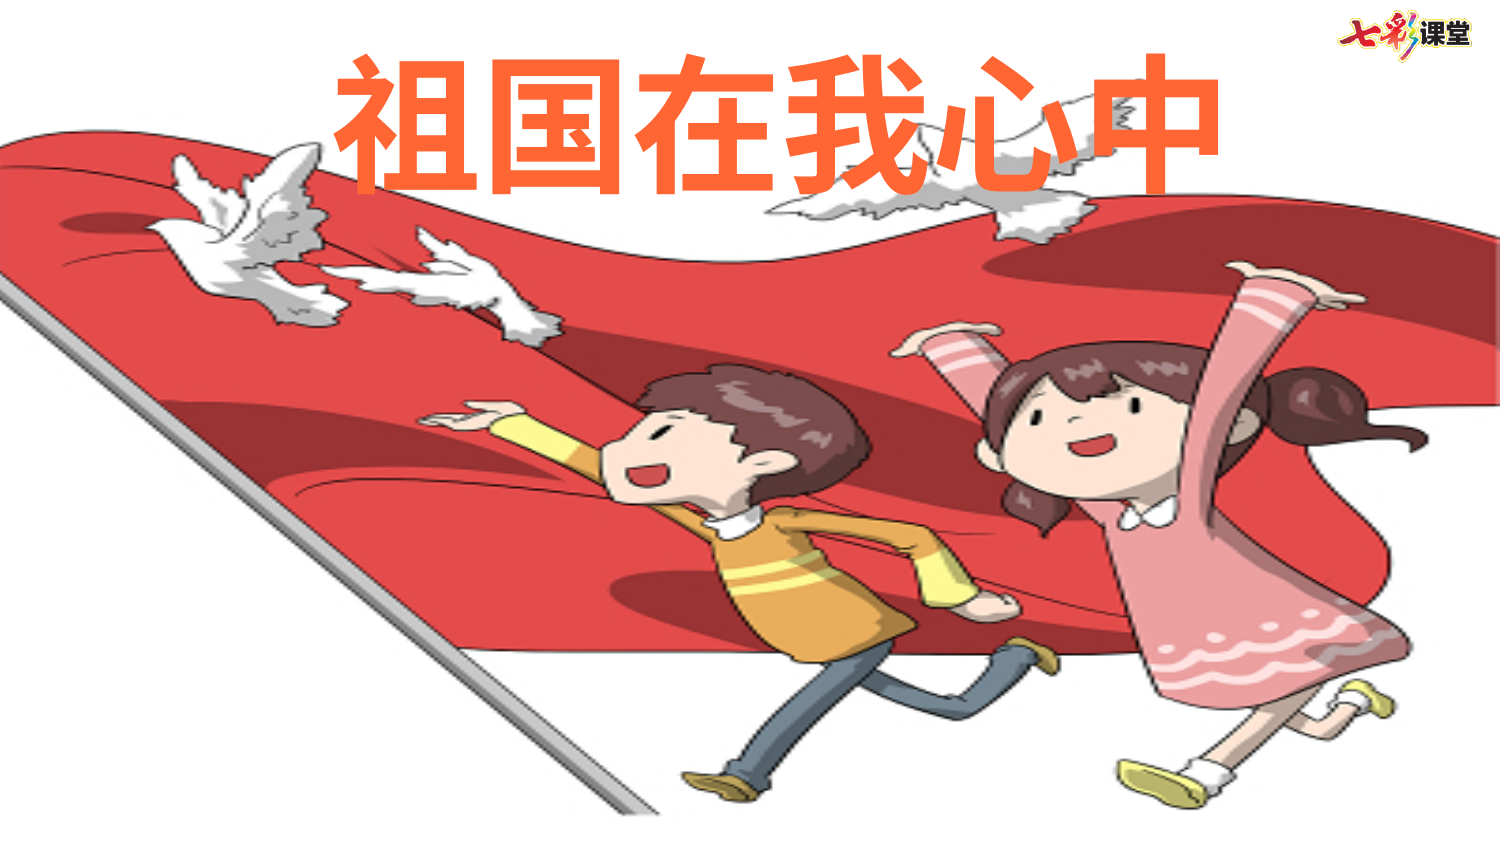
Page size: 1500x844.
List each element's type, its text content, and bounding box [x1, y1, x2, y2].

text_box 祖国在我心中 [316, 24, 1247, 220]
picture [0, 0, 1500, 844]
